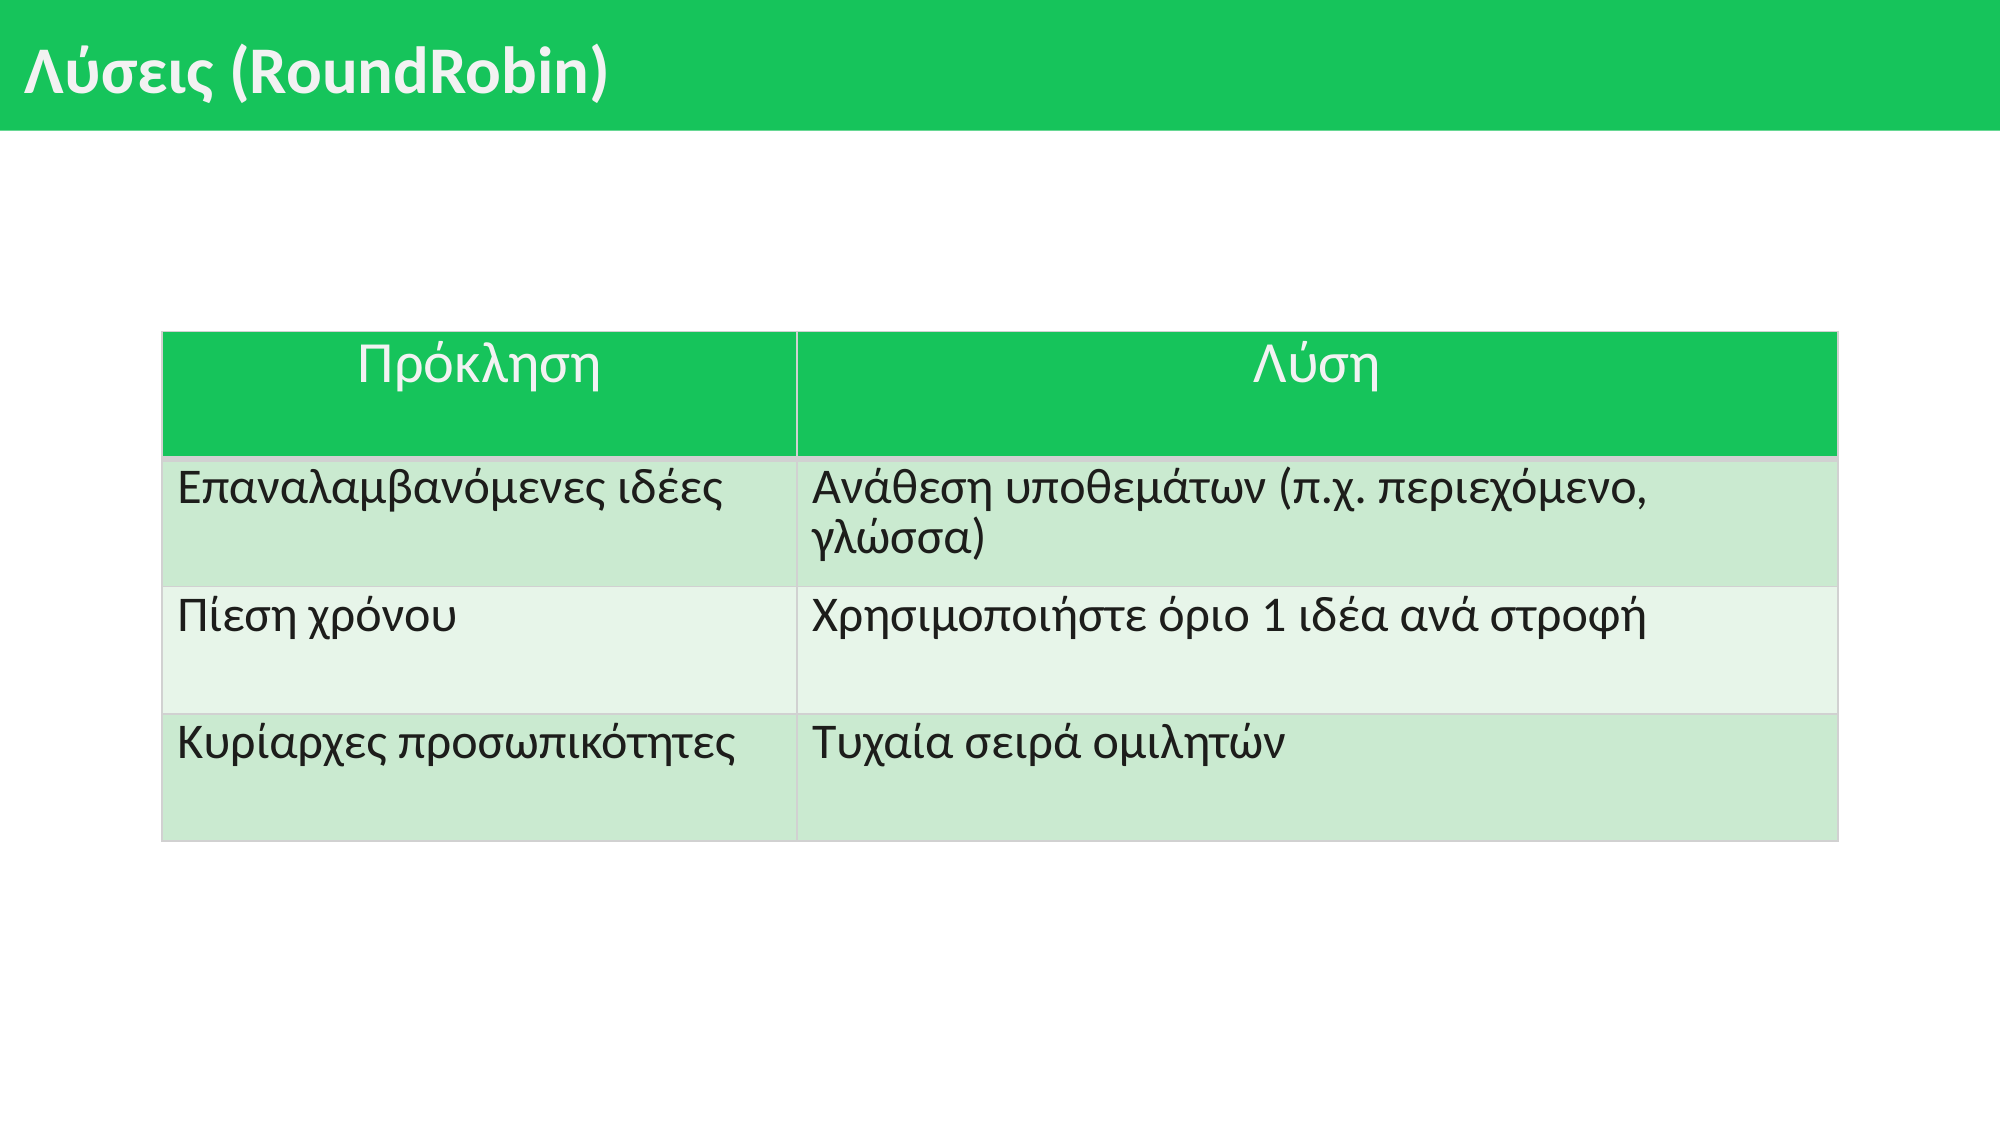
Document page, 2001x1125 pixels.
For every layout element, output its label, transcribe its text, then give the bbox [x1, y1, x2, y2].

table_cell Πίεση χρόνου [163, 587, 796, 713]
table_cell Τυχαία σειρά ομιλητών [798, 715, 1837, 840]
table_cell Χρησιμοποιήστε όριο 1 ιδέα ανά στροφή [798, 587, 1837, 713]
table_header Πρόκληση [163, 332, 796, 456]
title Λύσεις (RoundRobin) [16, 13, 1976, 131]
table_header Λύση [798, 332, 1837, 456]
table_cell Επαναλαμβανόμενες ιδέες [163, 462, 796, 586]
table_cell Ανάθεση υποθεμάτων (π.χ. περιεχόμενο, γλώσσα) [798, 462, 1837, 586]
table_cell Κυρίαρχες προσωπικότητες [163, 715, 796, 840]
